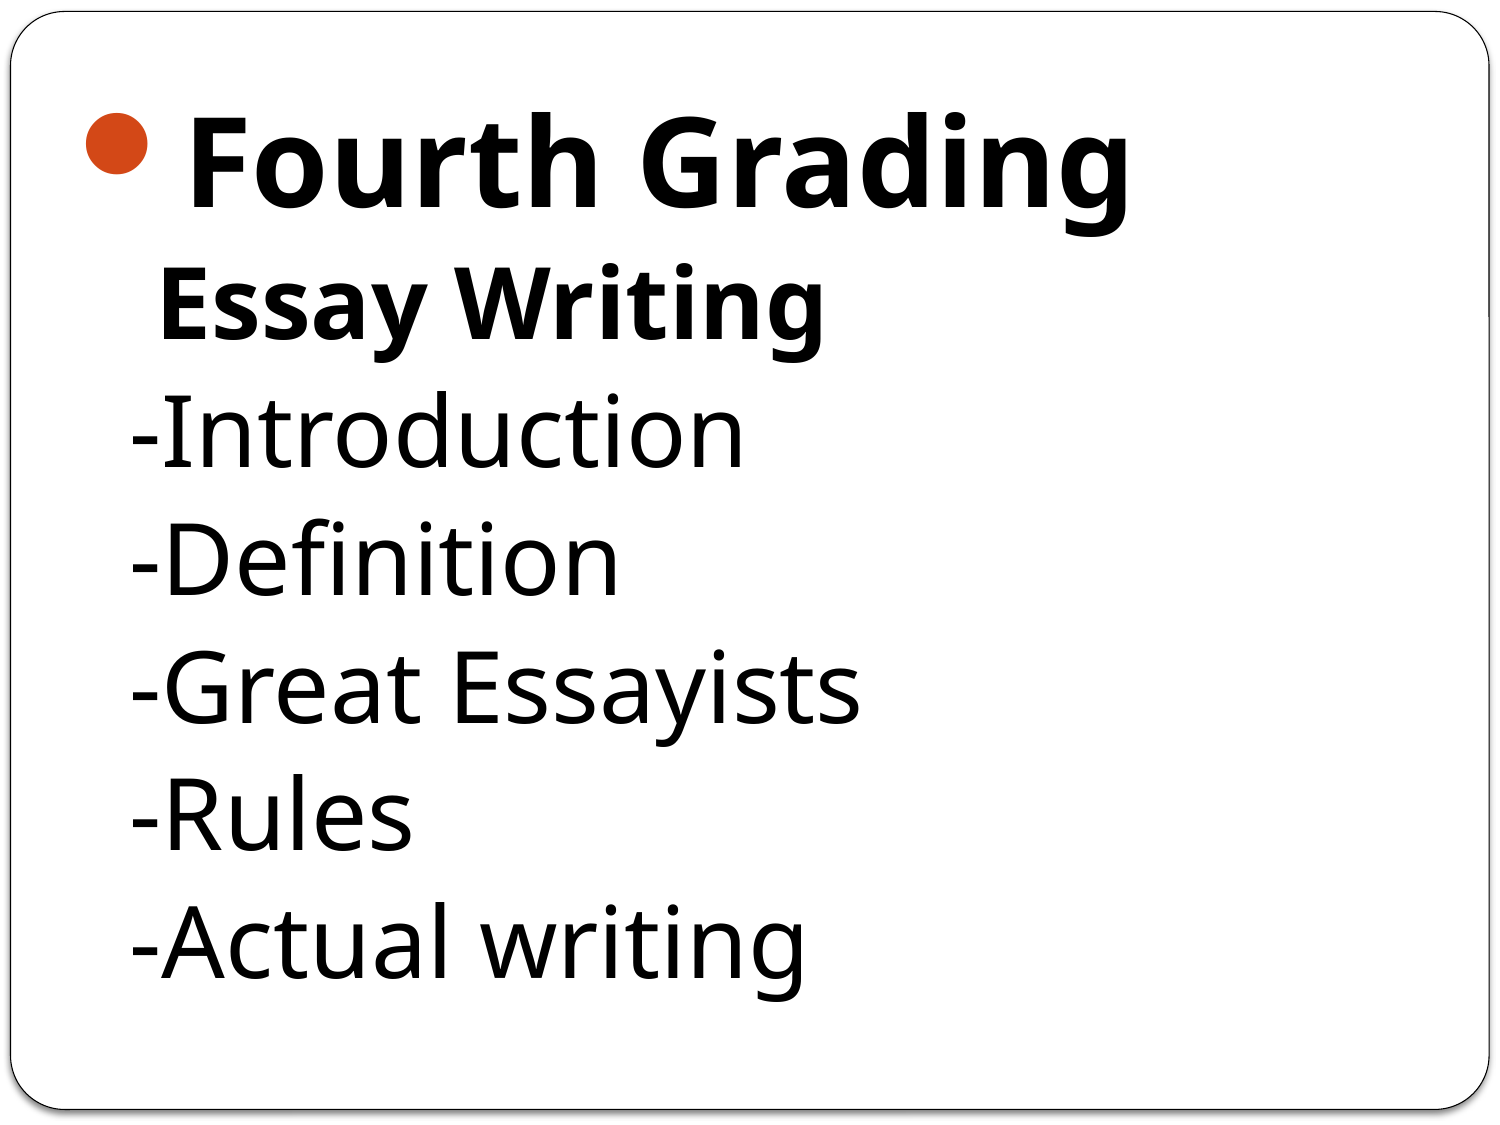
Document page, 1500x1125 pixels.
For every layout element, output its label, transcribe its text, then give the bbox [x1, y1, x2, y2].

list Fourth Grading Essay Writing -Introduction -Definition -Great Essayists -Rules -Actual writing [62, 75, 1438, 1025]
